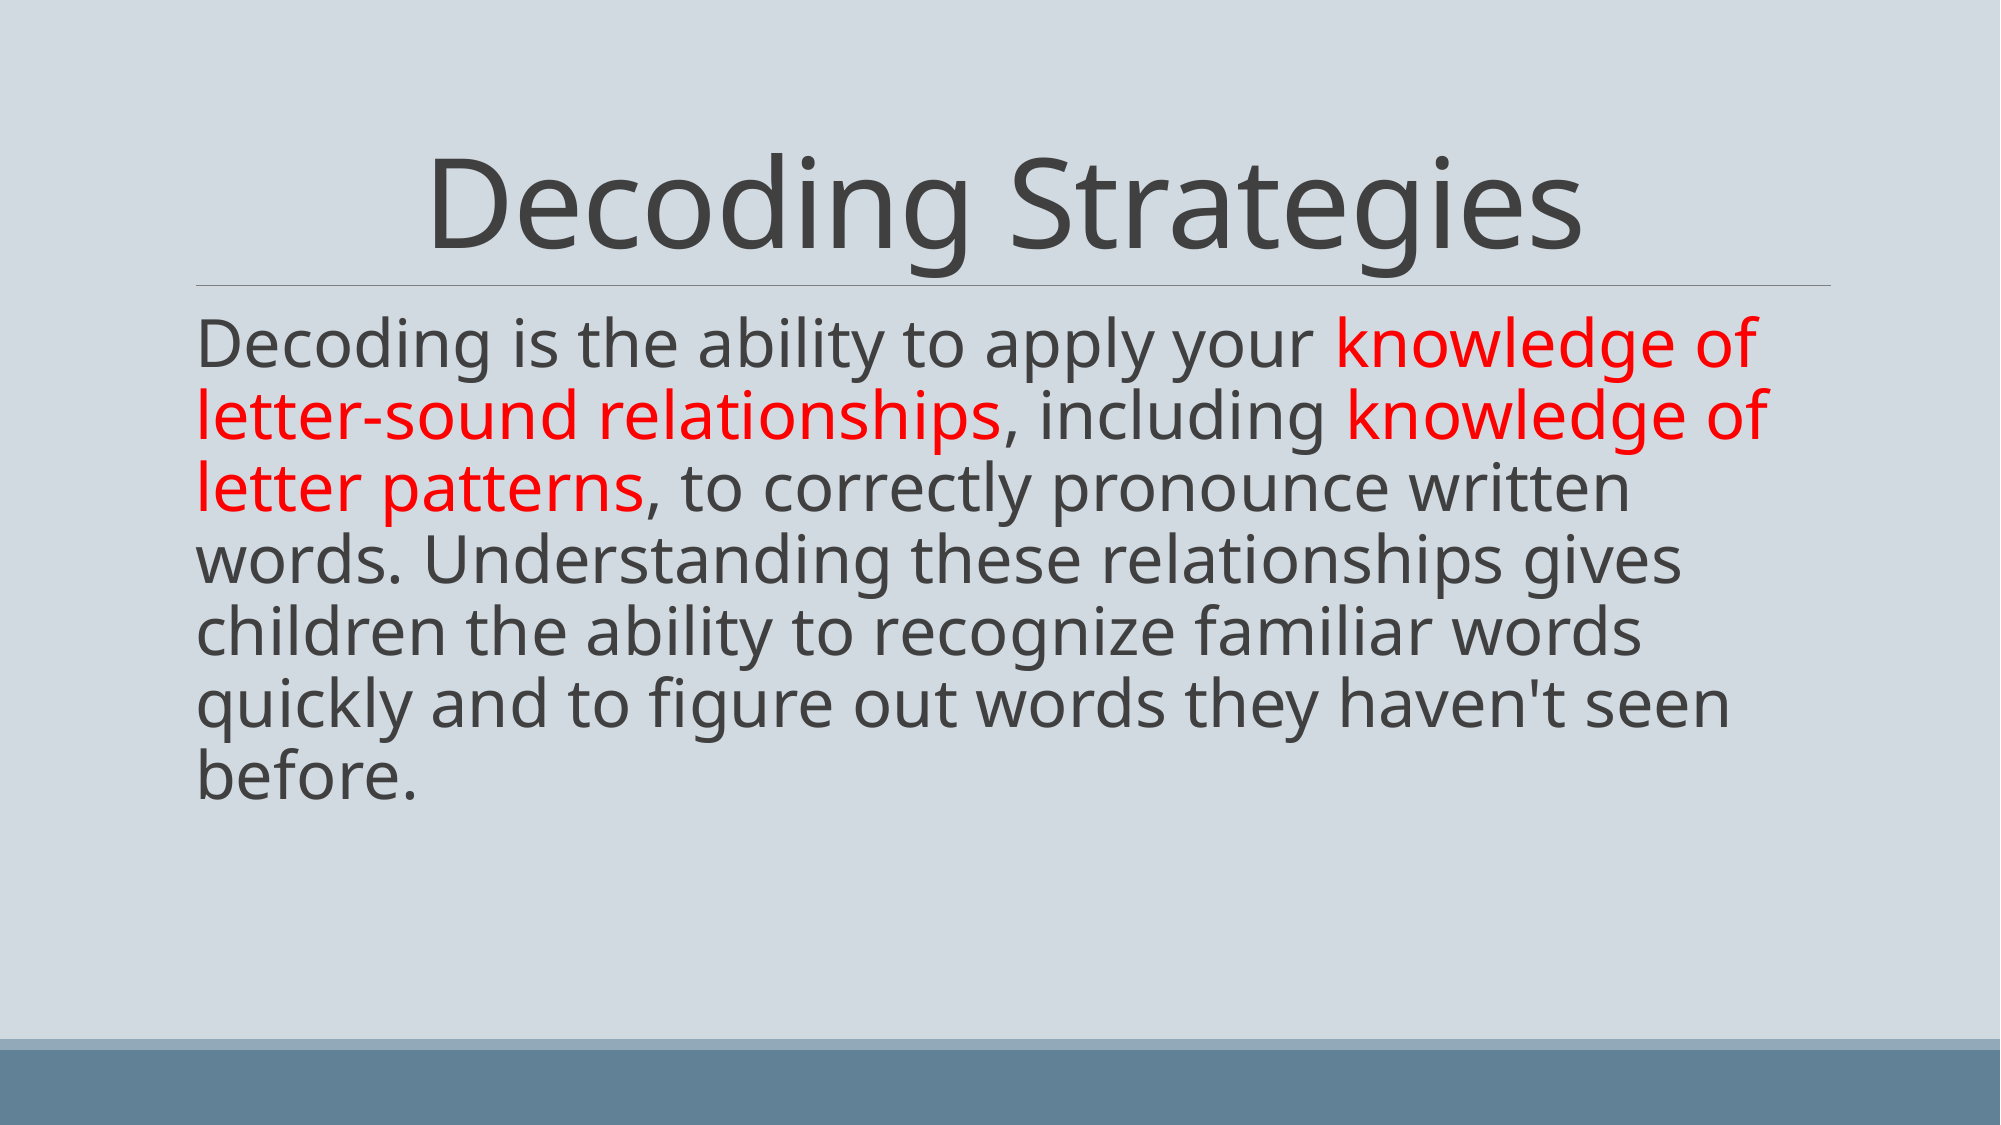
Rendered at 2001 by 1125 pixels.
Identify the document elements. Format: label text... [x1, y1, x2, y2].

title Decoding Strategies [180, 47, 1830, 285]
list Decoding is the ability to apply your knowledge of letter-sound relationships, including knowledge of letter patterns, to correctly pronounce written words. Understanding these relationships gives children the ability to recognize familiar words quickly and to figure out words they haven't seen before. [180, 302, 1830, 963]
